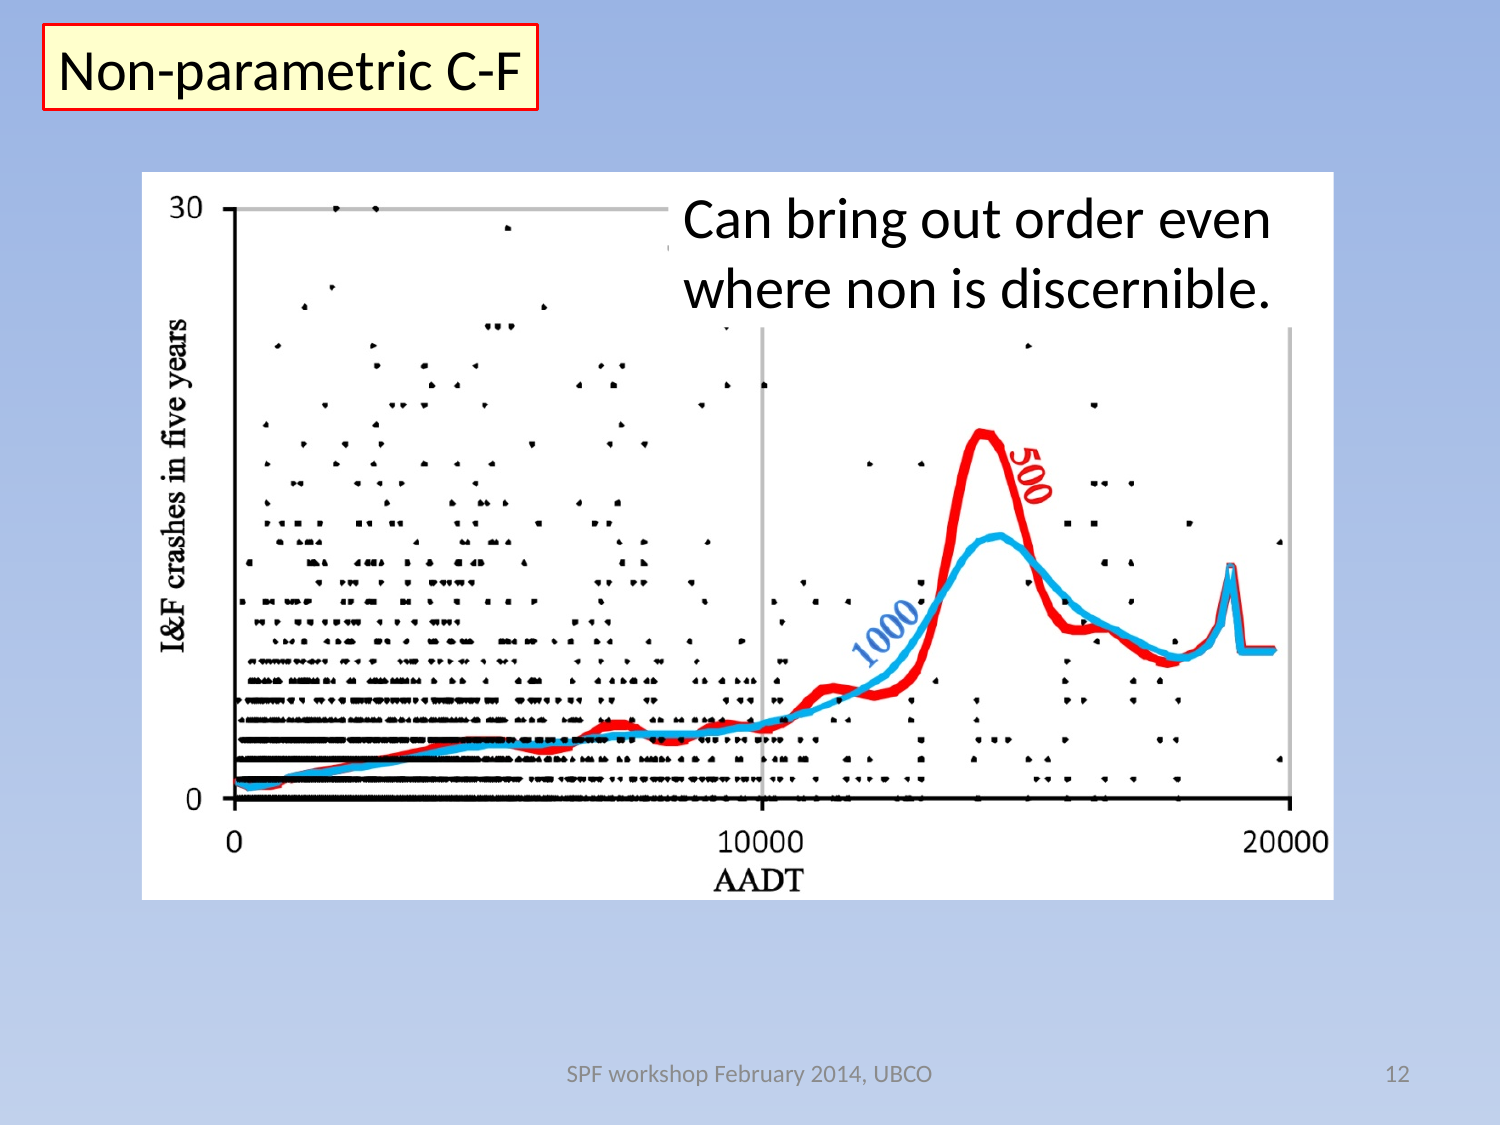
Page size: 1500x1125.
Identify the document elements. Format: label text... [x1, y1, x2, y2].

footer SPF workshop February 2014, UBCO [512, 1042, 988, 1103]
picture [141, 172, 1334, 901]
slide_number 12 [1074, 1042, 1425, 1103]
text_box Non-parametric C-F [43, 24, 538, 110]
